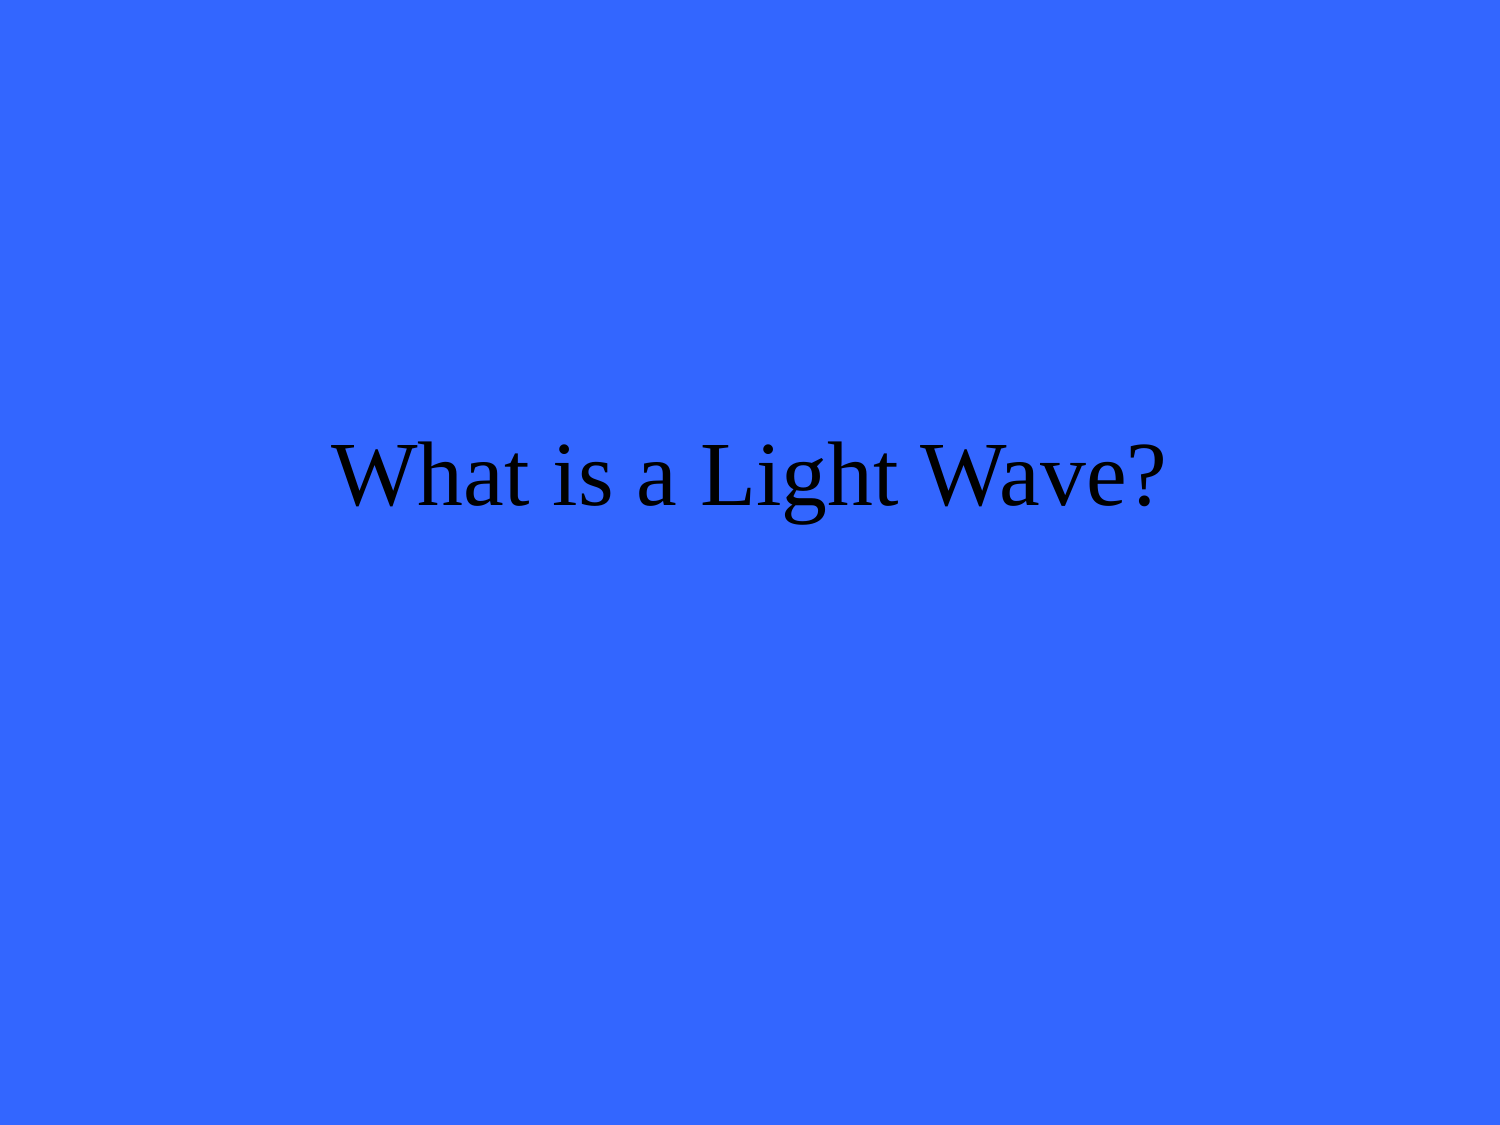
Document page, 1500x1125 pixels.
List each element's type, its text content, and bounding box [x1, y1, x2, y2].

title What is a Light Wave? [112, 374, 1388, 563]
